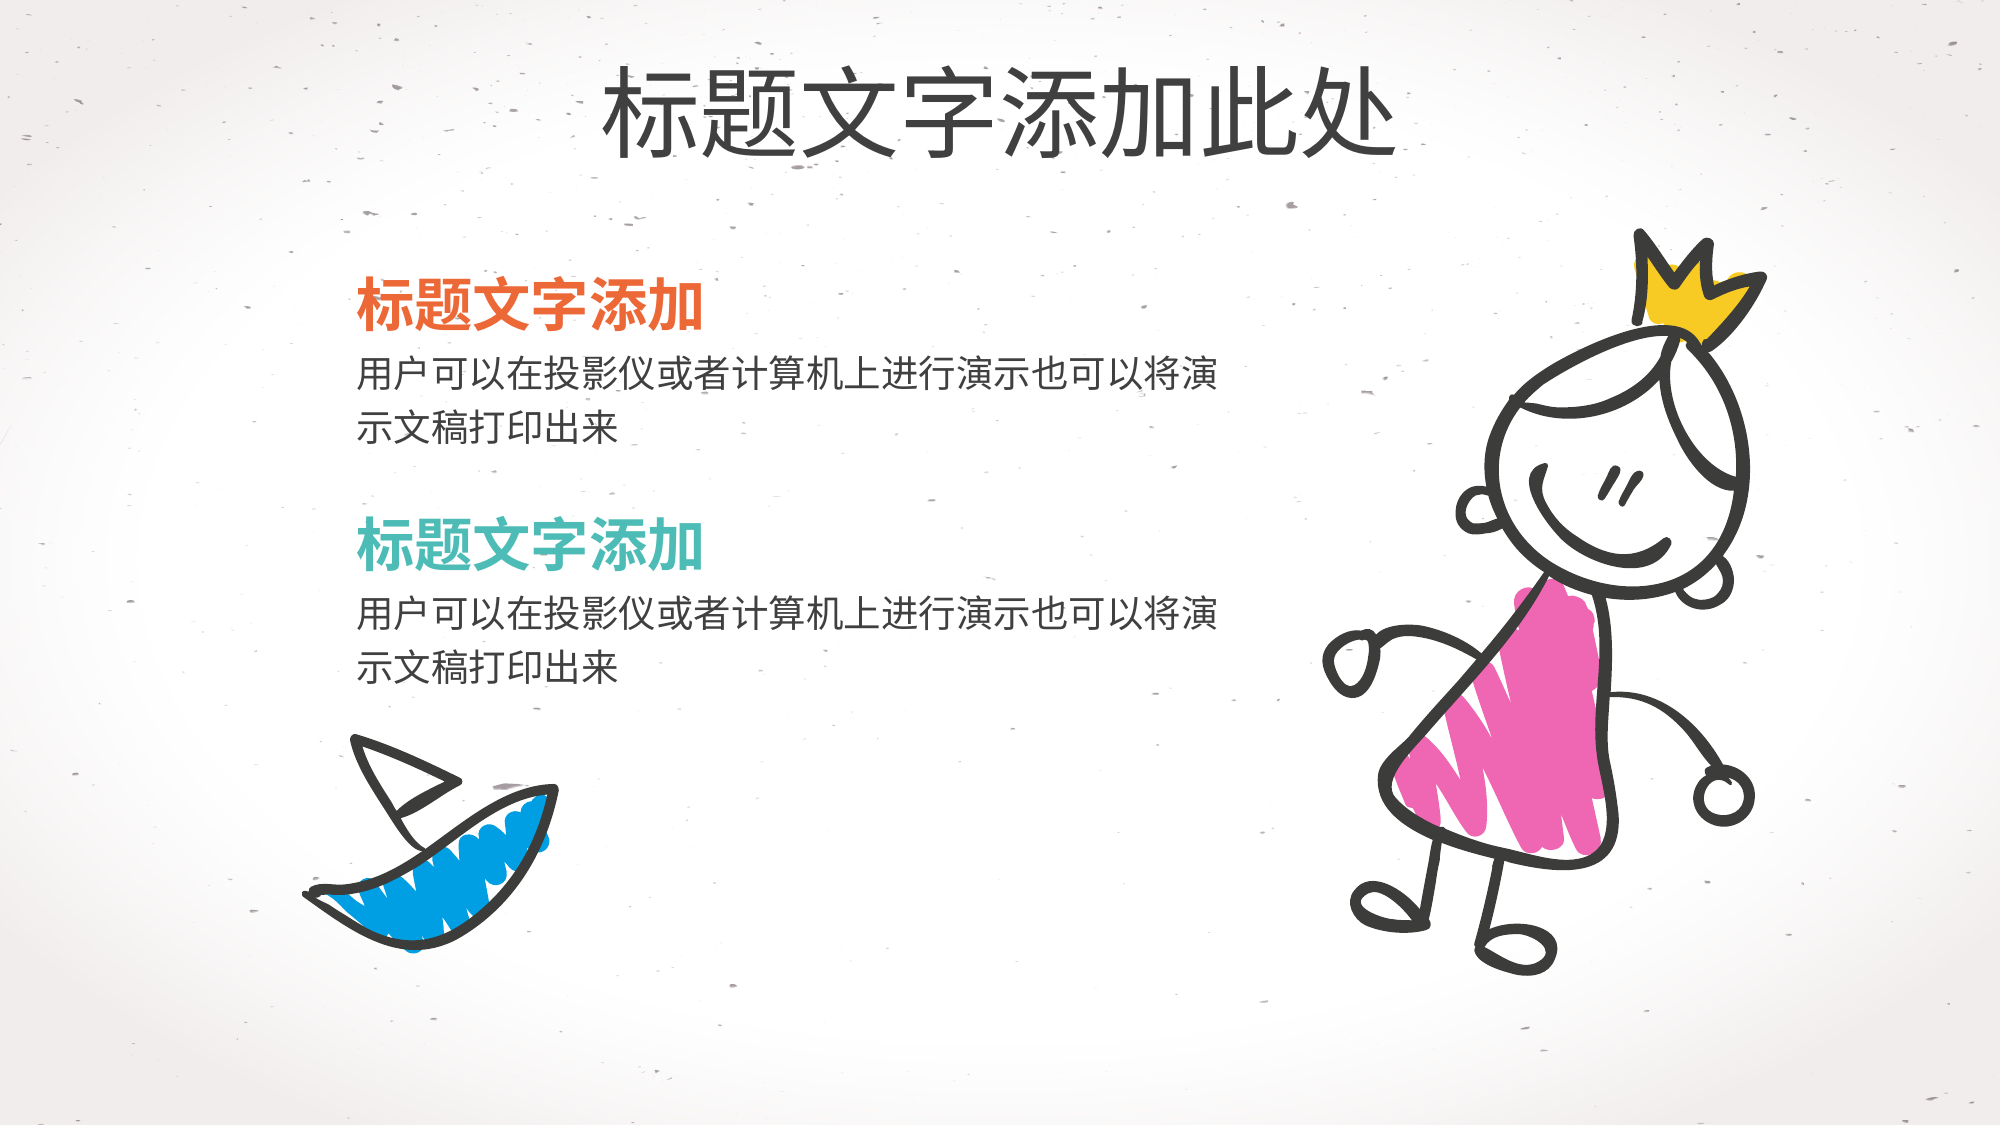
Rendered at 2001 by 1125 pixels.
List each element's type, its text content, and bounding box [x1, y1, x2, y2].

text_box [341, 246, 1243, 458]
picture [1321, 226, 1769, 977]
picture [302, 733, 559, 954]
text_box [341, 486, 1243, 698]
text_box 标题文字添加此处 [585, 43, 1415, 178]
